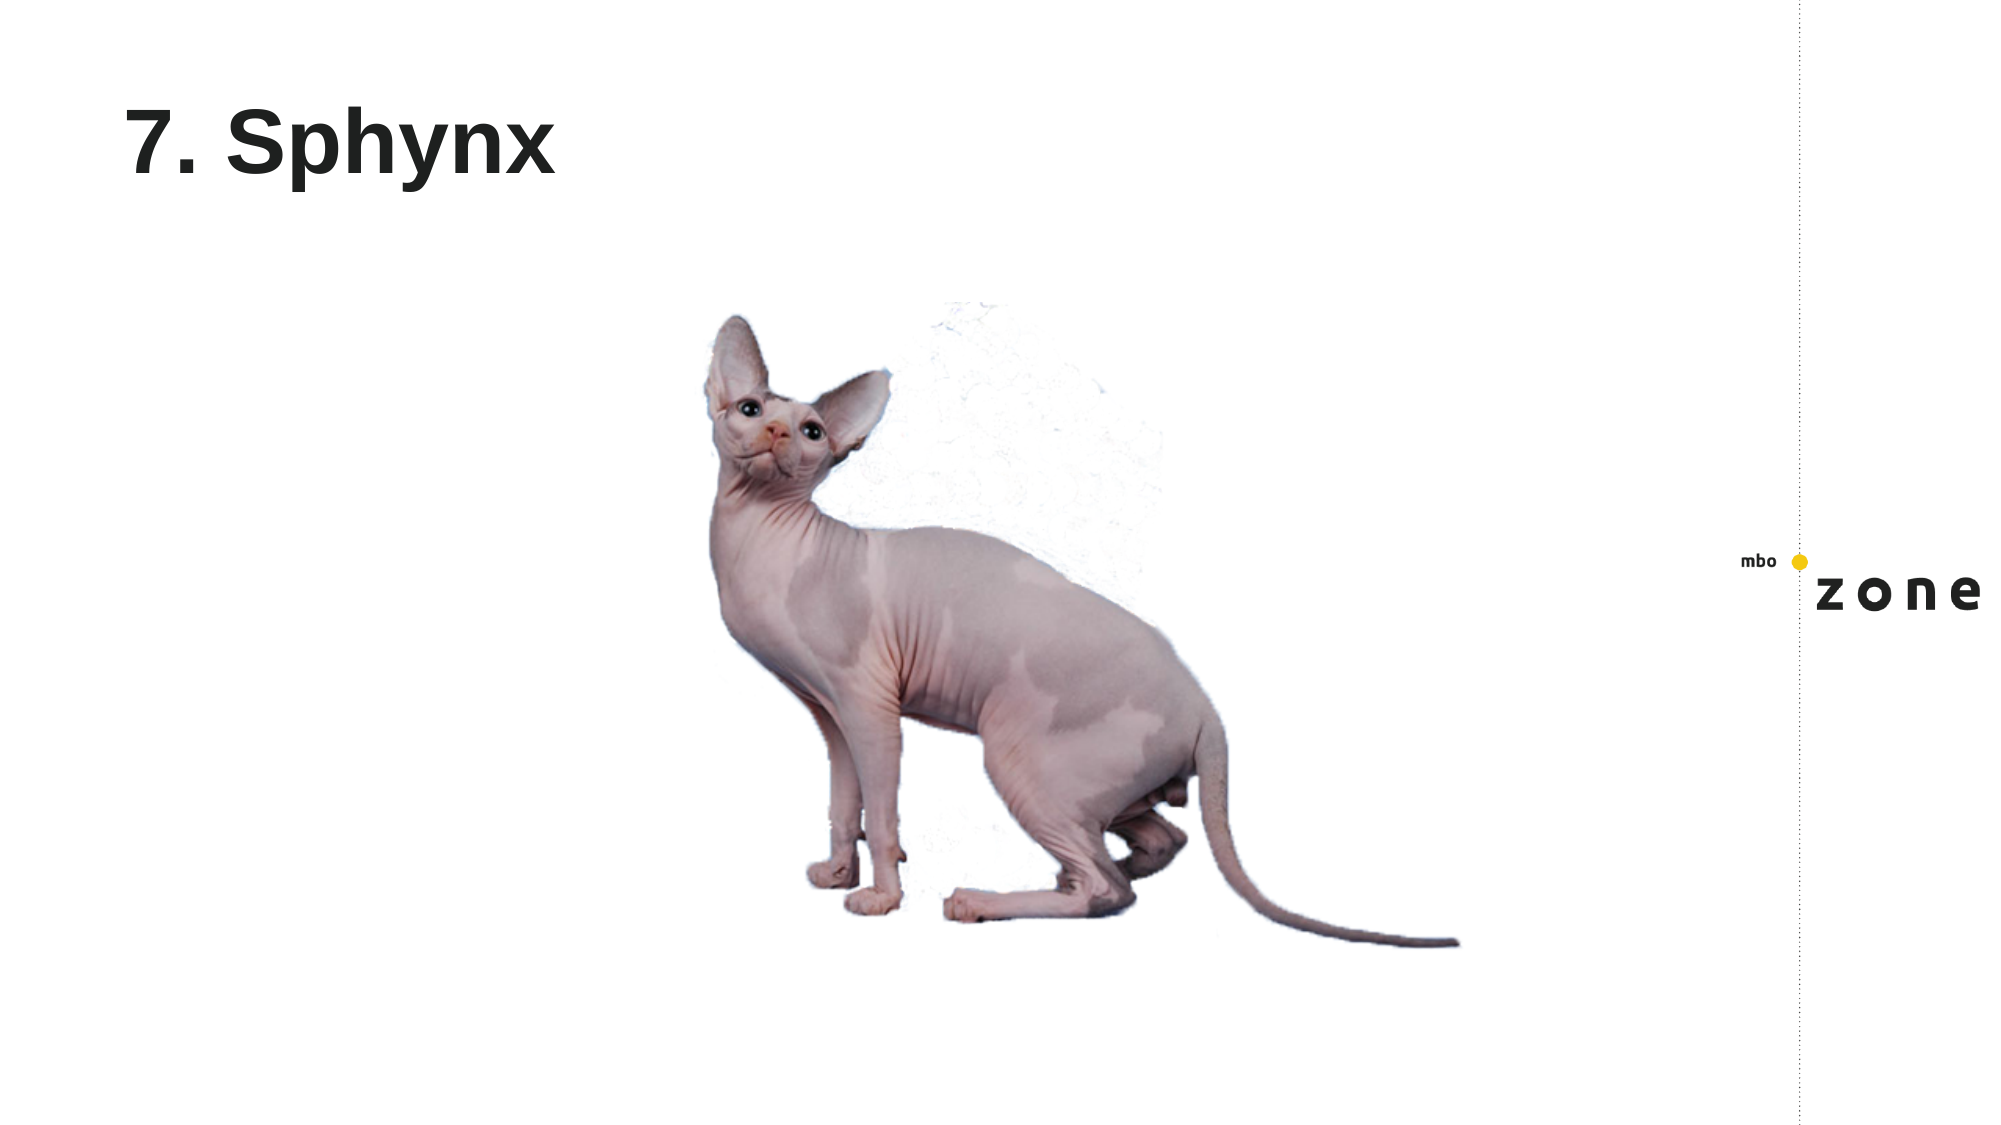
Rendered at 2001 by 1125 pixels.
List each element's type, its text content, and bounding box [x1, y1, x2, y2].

picture [1596, 0, 2001, 1125]
picture [692, 302, 1475, 966]
title 7. Sphynx [124, 94, 1607, 272]
